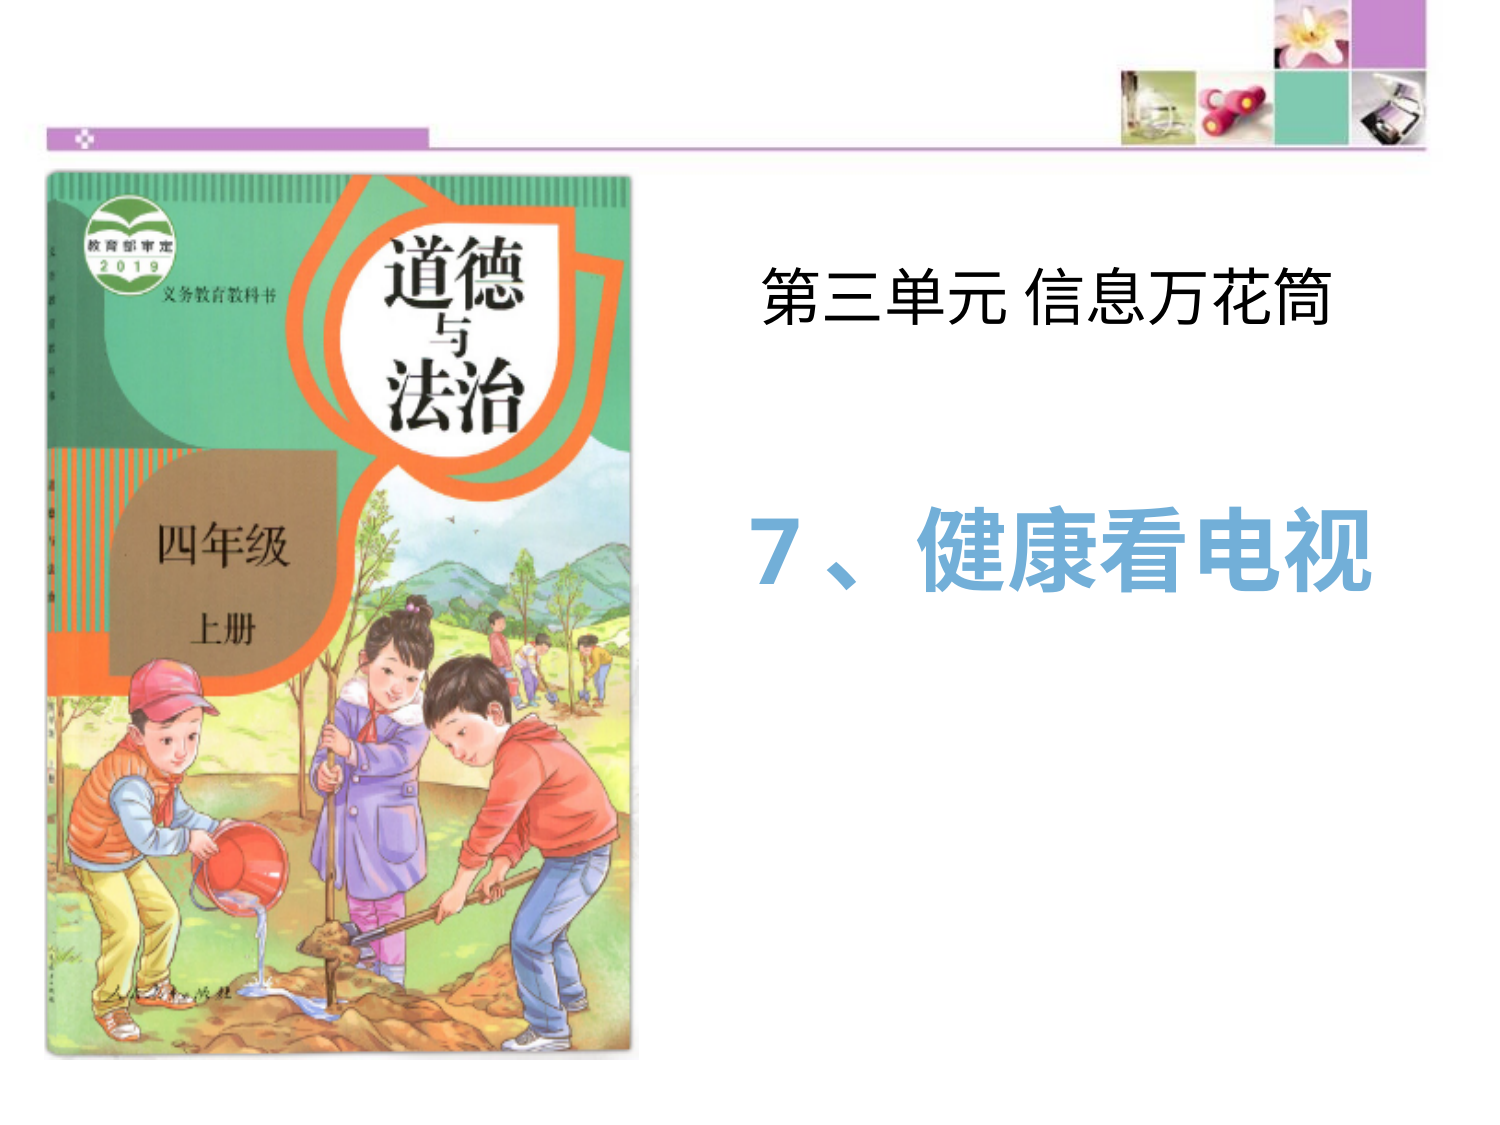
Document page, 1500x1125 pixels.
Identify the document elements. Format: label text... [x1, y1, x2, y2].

text_box 第三单元 信息万花筒 [744, 250, 1351, 341]
text_box 7、健康看电视 [734, 485, 1390, 610]
picture [0, 0, 1500, 1125]
